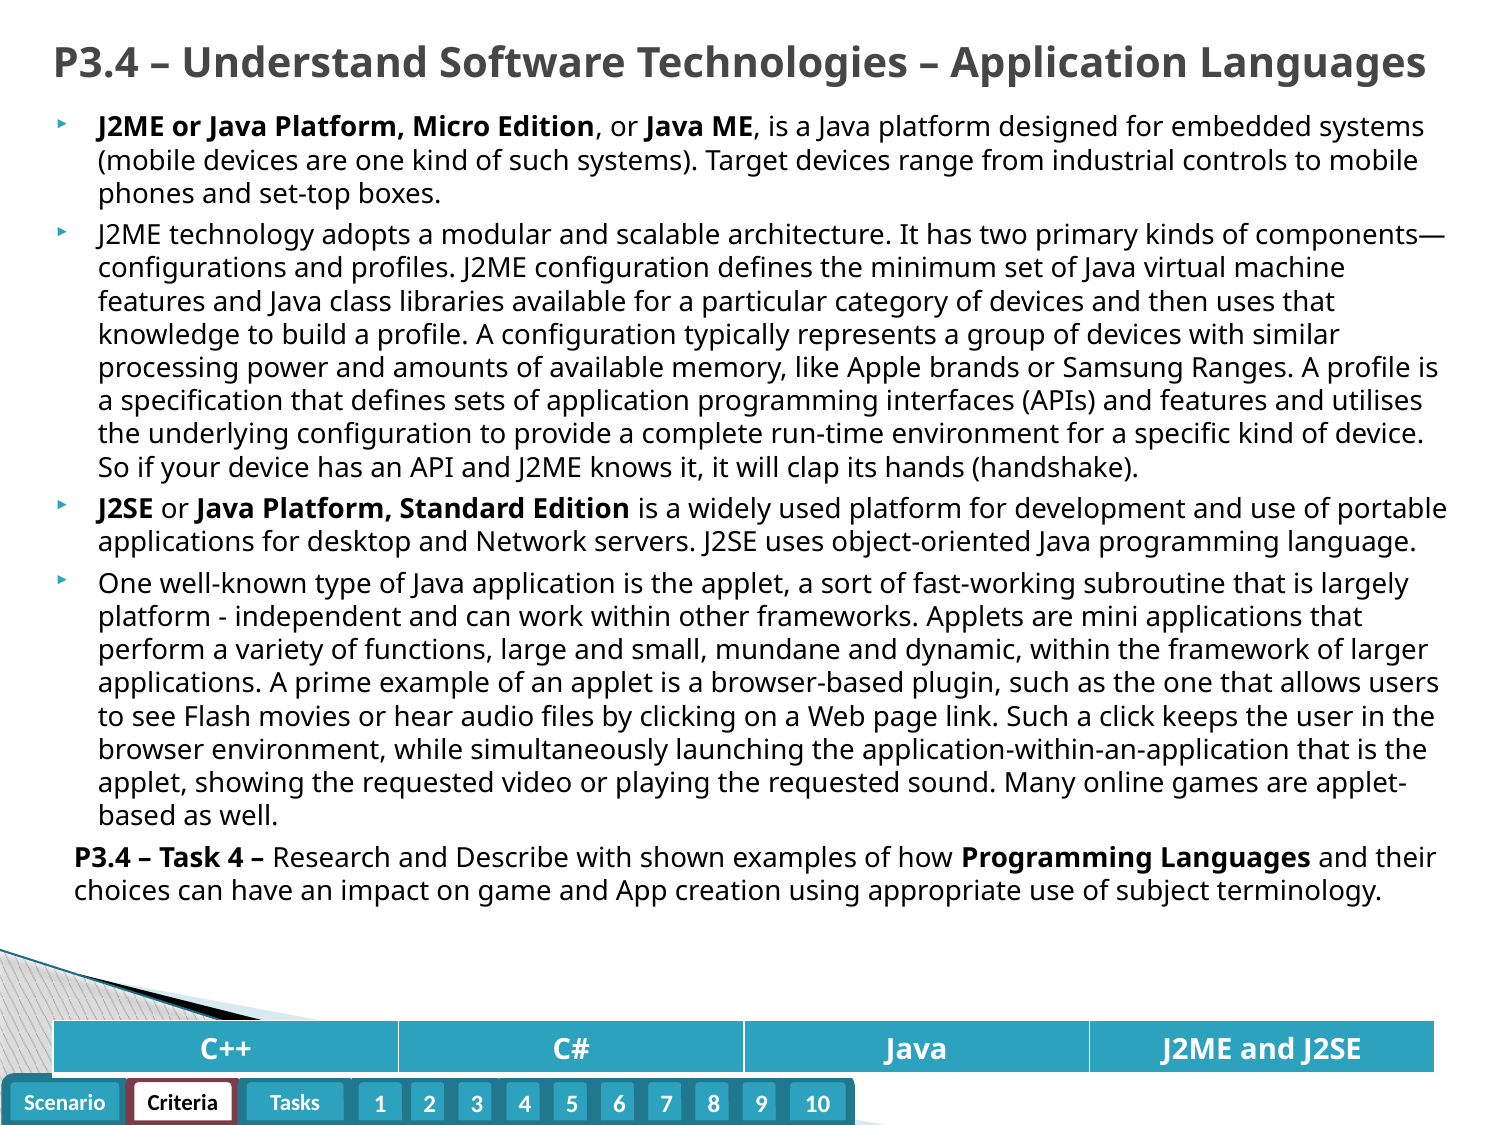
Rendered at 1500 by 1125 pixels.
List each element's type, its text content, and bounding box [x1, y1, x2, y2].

table_header C# [399, 1021, 743, 1072]
table_header C++ [54, 1021, 398, 1072]
table_header J2ME and J2SE [1090, 1021, 1434, 1072]
list J2ME or Java Platform, Micro Edition, or Java ME, is a Java platform designed for embedded systems (mobile devices are one kind of such systems). Target devices range from industrial controls to mobile phones and set-top boxes. J2ME technology adopts a modular and scalable architecture. It has two primary kinds of components—configurations and profiles. J2ME configuration defines the minimum set of Java virtual machine features and Java class libraries available for a particular category of devices and then uses that knowledge to build a profile. A configuration typically represents a group of devices with similar processing power and amounts of available memory, like Apple brands or Samsung Ranges. A profile is a specification that defines sets of application programming interfaces (APIs) and features and utilises the underlying configuration to provide a complete run-time environment for a specific kind of device. So if your device has an API and J2ME knows it, it will clap its hands (handshake). J2SE or Java Platform, Standard Edition is a widely used platform for development and use of portable applications for desktop and Network servers. J2SE uses object-oriented Java programming language. One well-known type of Java application is the applet, a sort of fast-working subroutine that is largely platform - independent and can work within other frameworks. Applets are mini applications that perform a variety of functions, large and small, mundane and dynamic, within the framework of larger applications. A prime example of an applet is a browser-based plugin, such as the one that allows users to see Flash movies or hear audio files by clicking on a Web page link. Such a click keeps the user in the browser environment, while simultaneously launching the application-within-an-application that is the applet, showing the requested video or playing the requested sound. Many online games are applet-based as well. P3.4 – Task 4 – Research and Describe with shown examples of how Programming Languages and their choices can have an impact on game and App creation using appropriate use of subject terminology. [41, 102, 1471, 976]
table_header Java [745, 1021, 1089, 1072]
title P3.4 – Understand Software Technologies – Application Languages [37, 19, 1471, 102]
